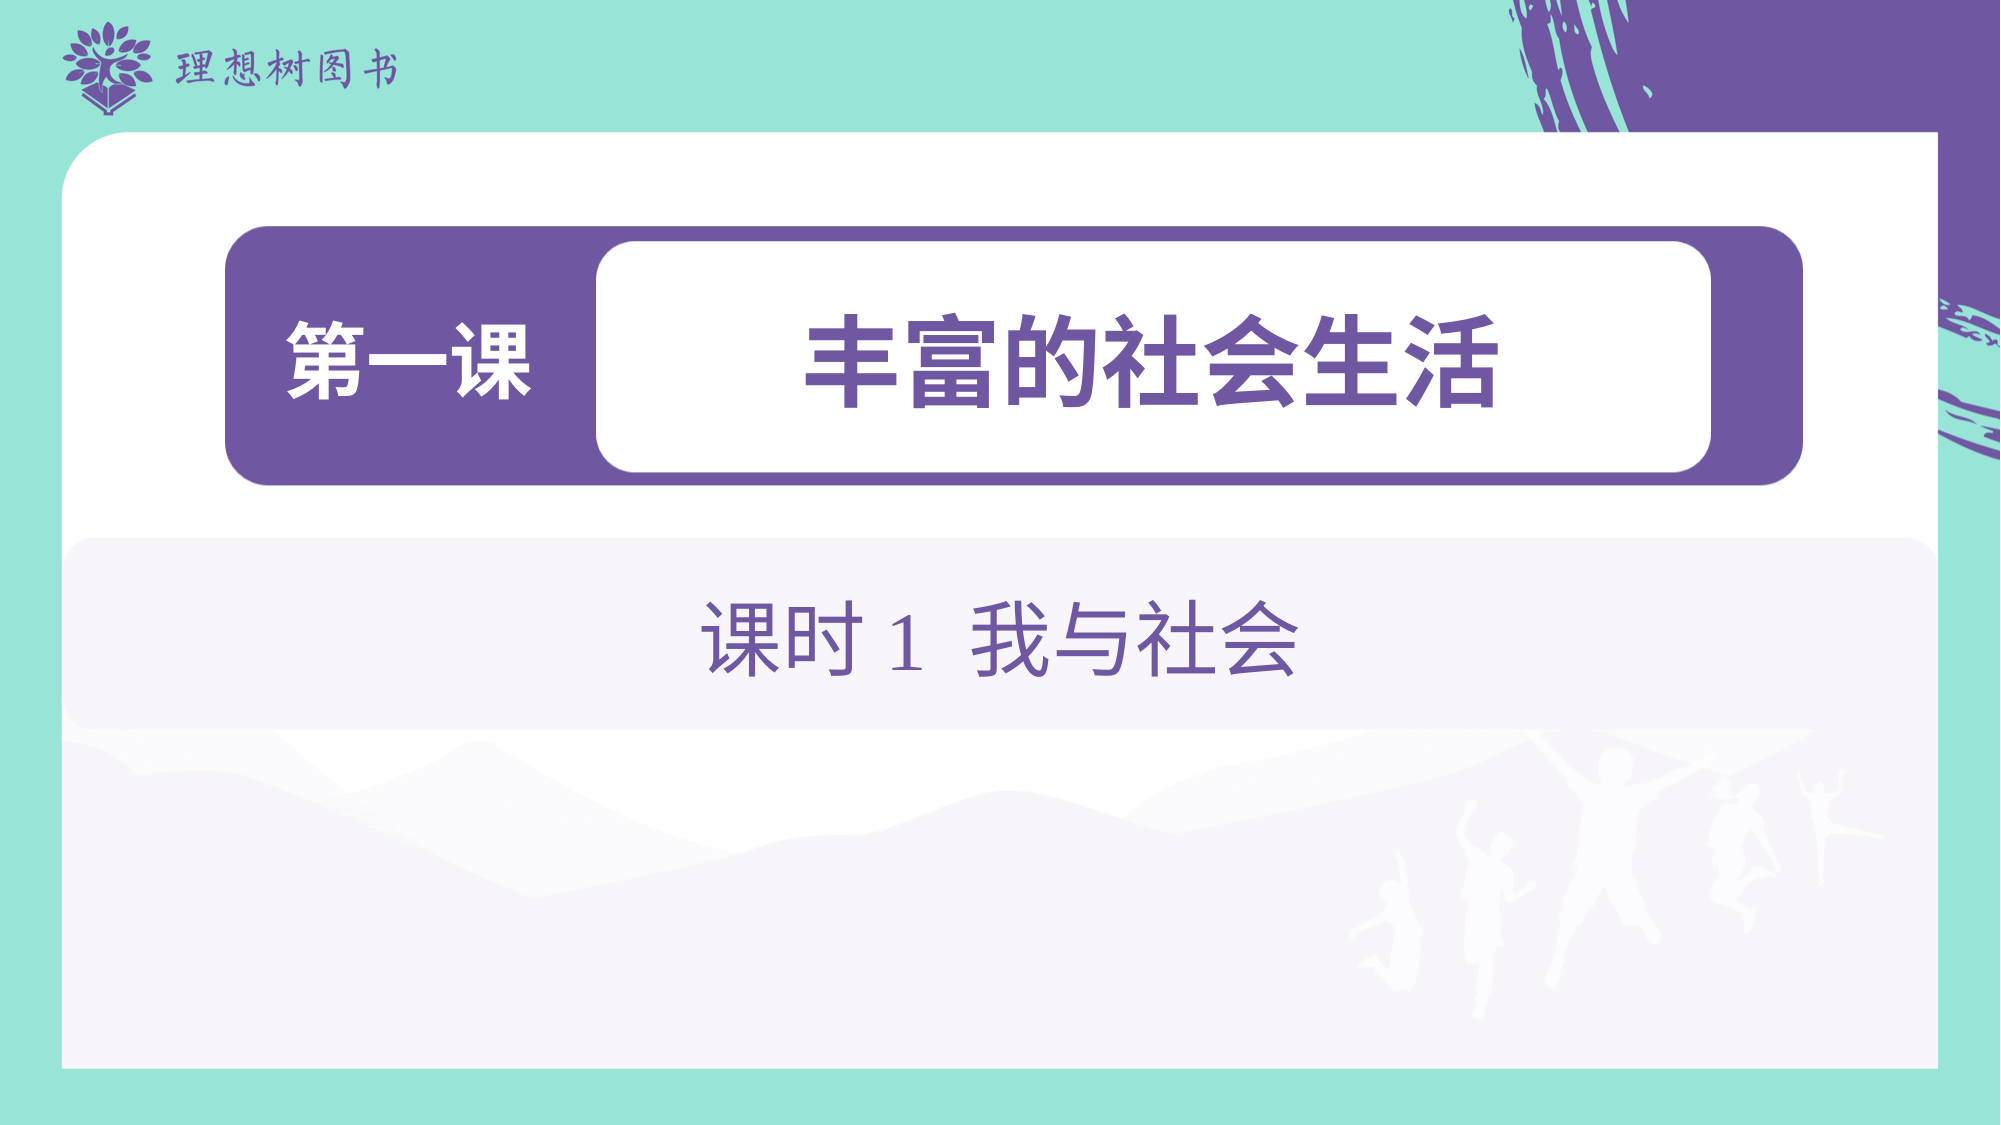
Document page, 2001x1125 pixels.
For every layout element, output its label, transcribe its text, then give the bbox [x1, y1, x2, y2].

text_box 丰富的社会生活 [596, 244, 1707, 470]
text_box 第一课 [224, 256, 591, 458]
text_box 课时1 我与社会 [70, 566, 1931, 704]
picture [0, 0, 2000, 1125]
